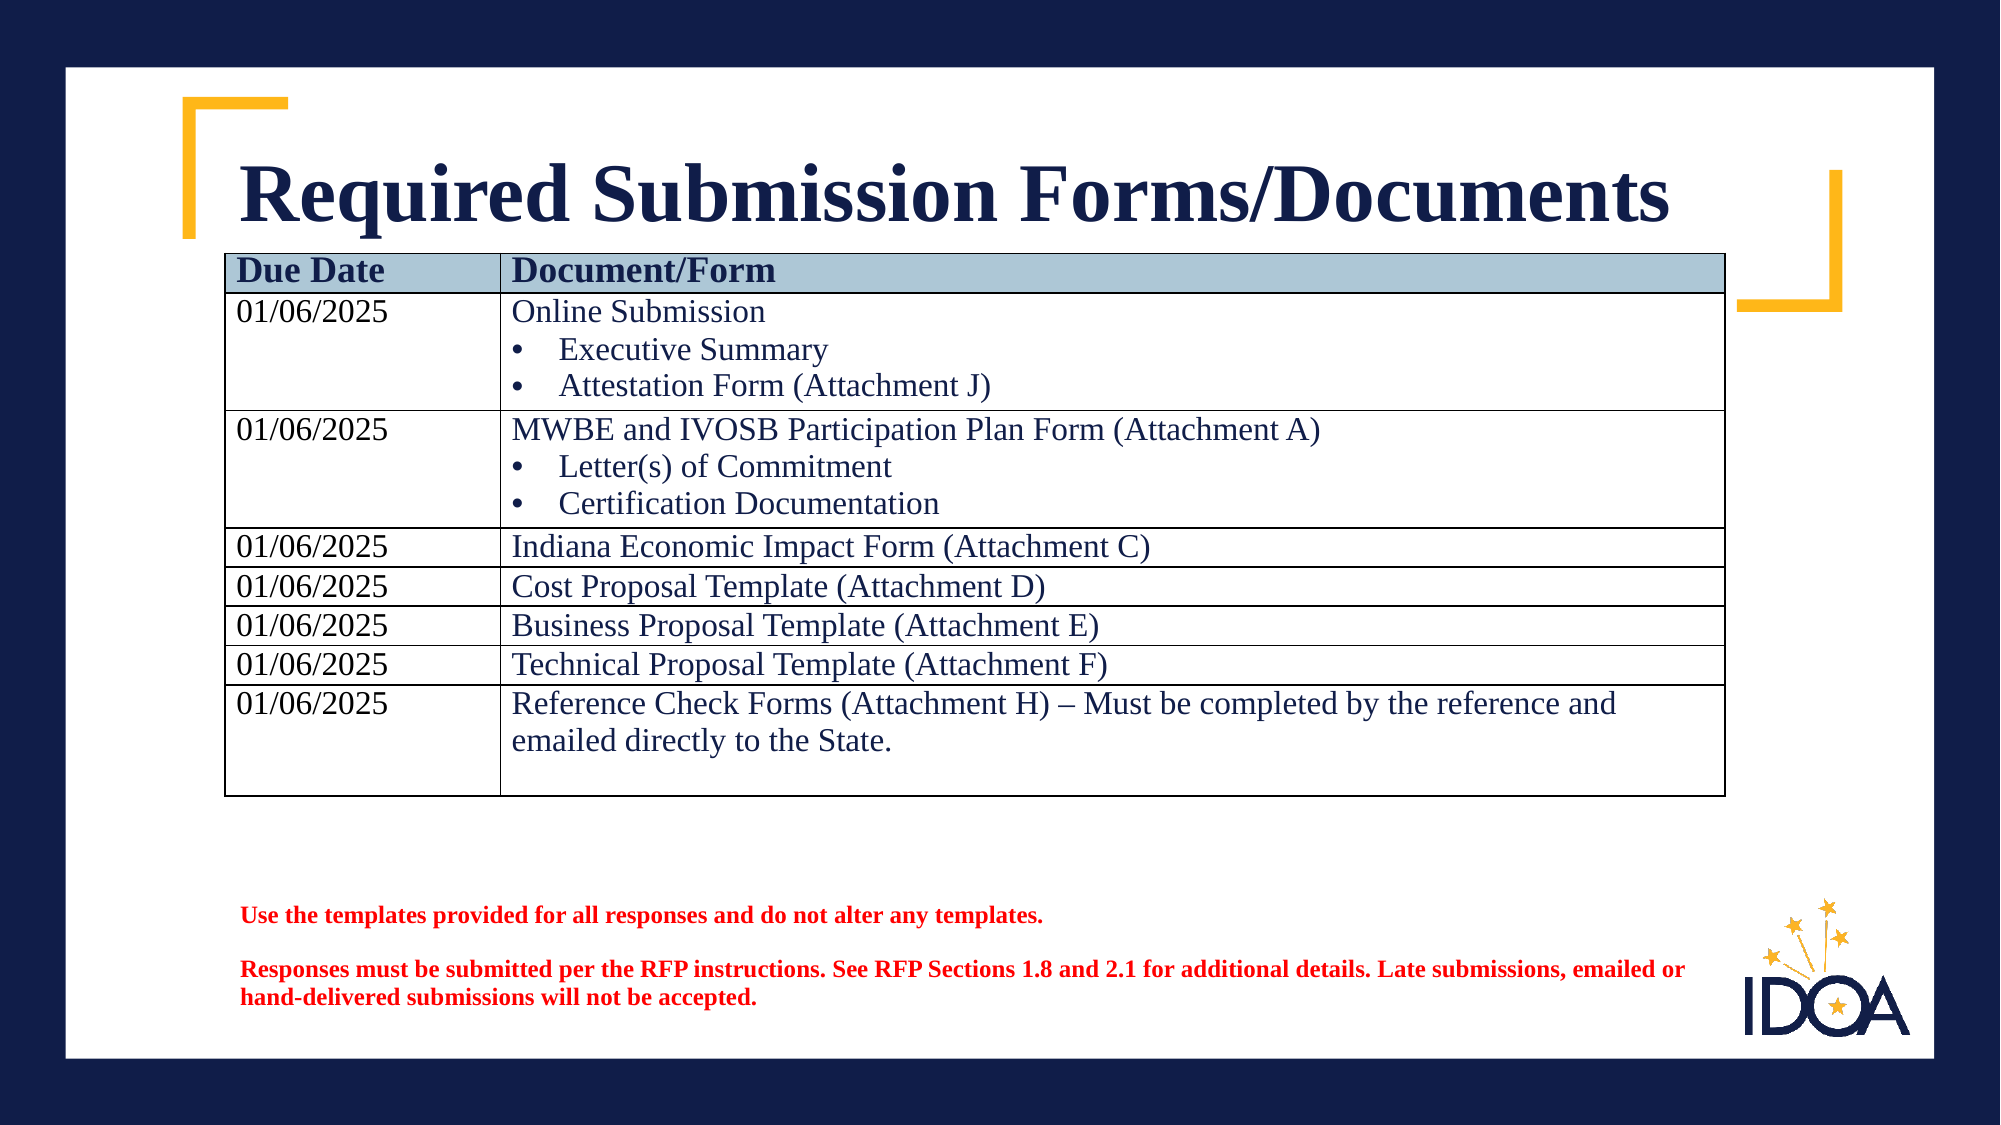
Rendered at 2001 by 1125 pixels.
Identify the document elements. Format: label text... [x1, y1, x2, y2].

table_cell Indiana Economic Impact Form (Attachment C) [501, 529, 1724, 566]
table_cell 01/06/2025 [226, 607, 500, 645]
table_cell Online Submission Executive Summary Attestation Form (Attachment J) [501, 294, 1724, 410]
table_cell 01/06/2025 [226, 529, 500, 566]
picture [1702, 857, 1959, 1114]
table_cell Technical Proposal Template (Attachment F) [501, 646, 1724, 684]
table_cell 01/06/2025 [226, 411, 500, 527]
table_header Due Date [226, 254, 500, 292]
table_cell Cost Proposal Template (Attachment D) [501, 568, 1724, 605]
table_cell Reference Check Forms (Attachment H) – Must be completed by the reference and emailed directly to the State. [501, 686, 1724, 795]
title Required Submission Forms/Documents [225, 142, 1800, 279]
list Use the templates provided for all responses and do not alter any templates. Responses must be submitted per the RFP instructions. See RFP Sections 1.8 and 2.1 for additional details. Late submissions, emailed or hand-delivered submissions will not be accepted. [225, 894, 1750, 1053]
table_cell MWBE and IVOSB Participation Plan Form (Attachment A) Letter(s) of Commitment Certification Documentation [501, 411, 1724, 527]
table_cell Business Proposal Template (Attachment E) [501, 607, 1724, 645]
table_cell 01/06/2025 [226, 568, 500, 605]
table_cell 01/06/2025 [226, 686, 500, 795]
table_header Document/Form [501, 254, 1724, 292]
table_cell 01/06/2025 [226, 294, 500, 410]
table_cell 01/06/2025 [226, 646, 500, 684]
